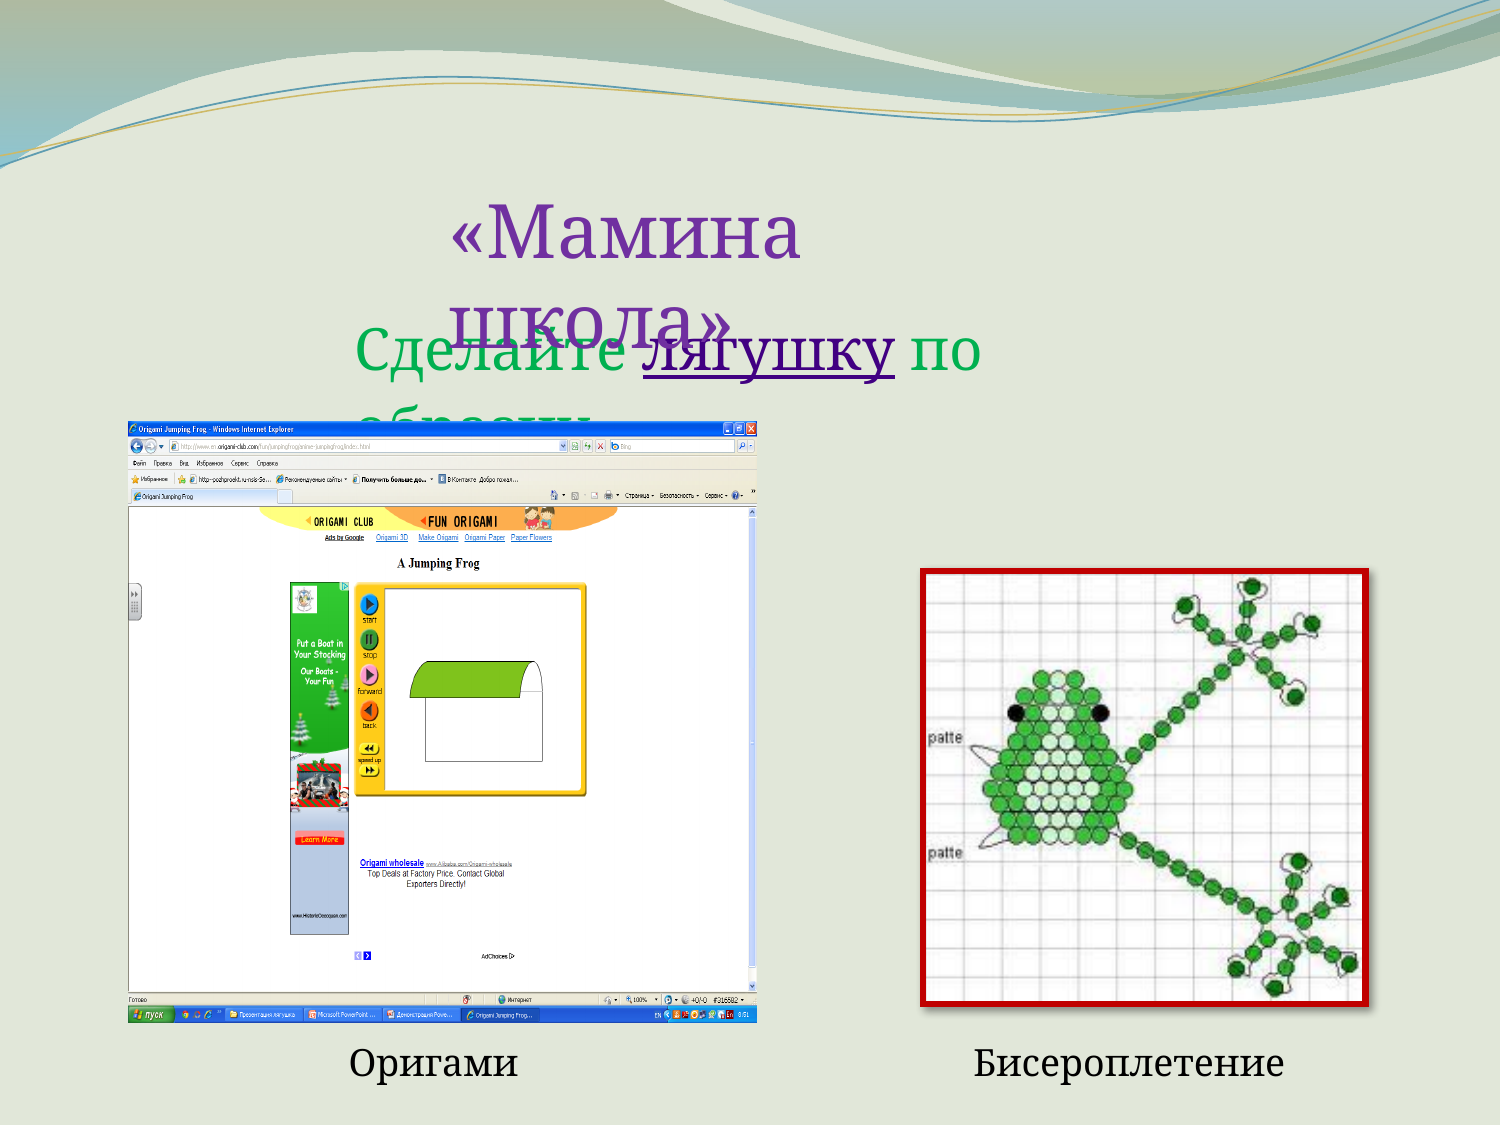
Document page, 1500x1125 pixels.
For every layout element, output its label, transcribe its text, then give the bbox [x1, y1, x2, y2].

text_box Оригами [333, 1034, 534, 1091]
text_box Сделайте лягушку по образцу [339, 304, 1172, 469]
text_box «Мамина школа» [433, 175, 1056, 371]
text_box Бисероплетение [958, 1031, 1301, 1091]
picture [128, 421, 757, 1023]
picture [925, 573, 1363, 1002]
